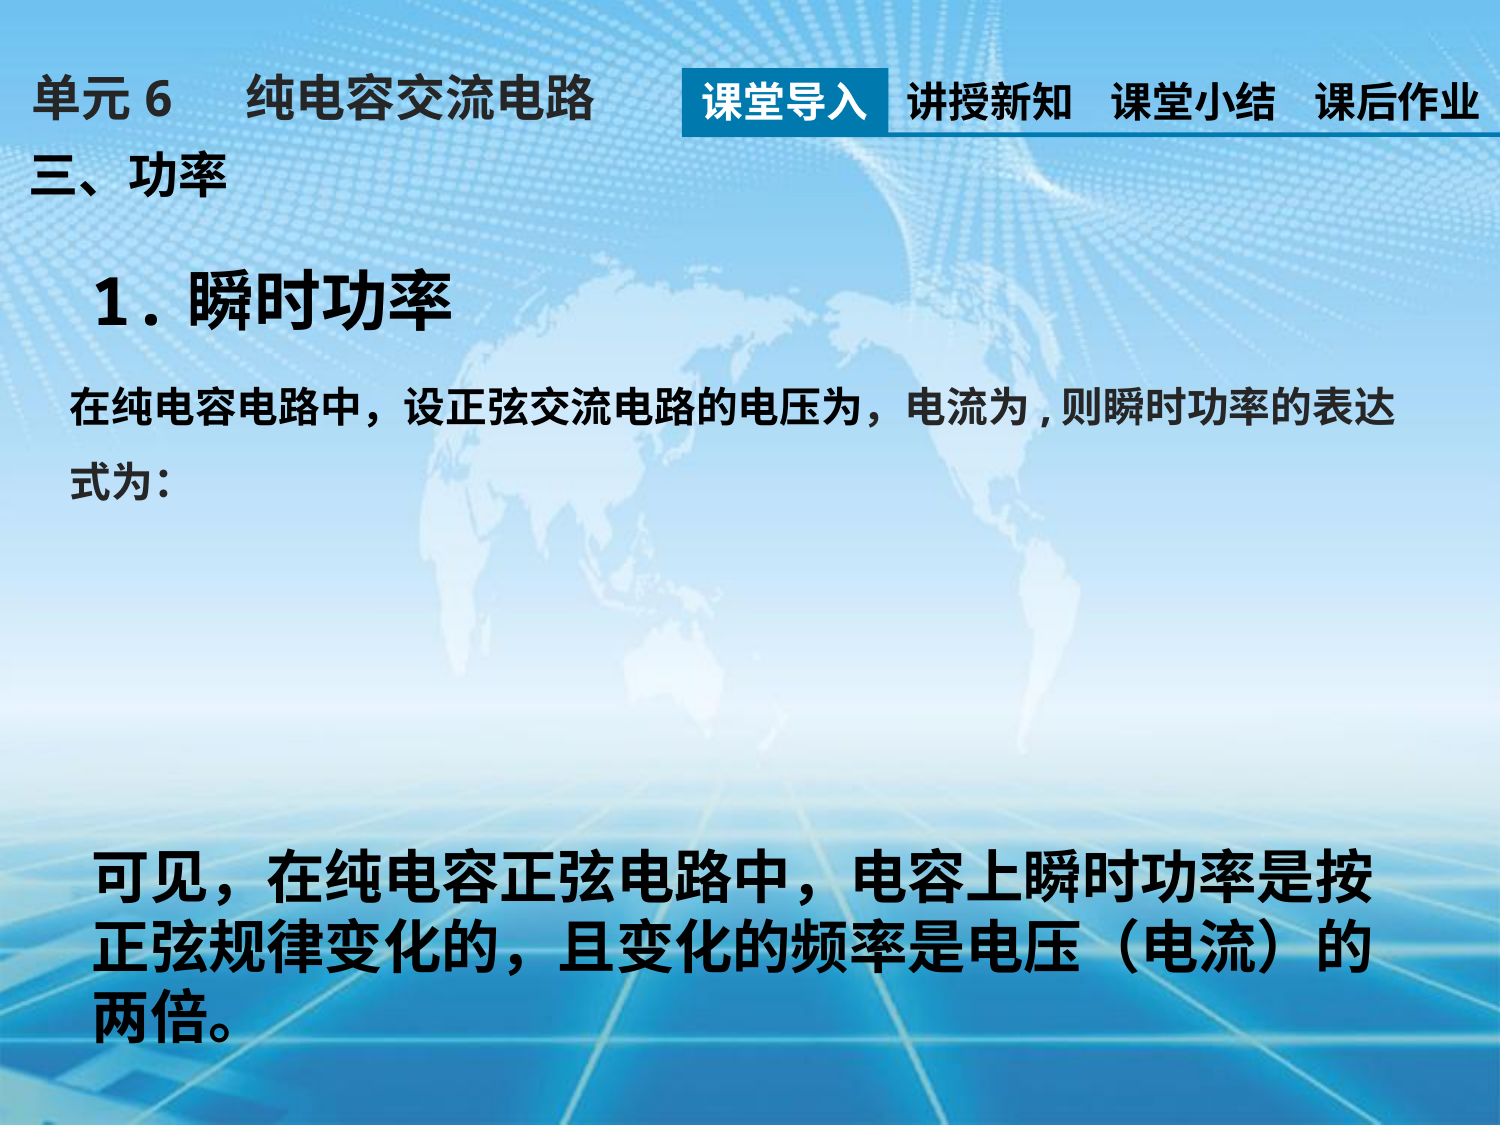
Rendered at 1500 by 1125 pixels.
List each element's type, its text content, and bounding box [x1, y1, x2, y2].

text_box 1.瞬时功率 可见，在纯电容正弦电路中，电容上瞬时功率是按正弦规律变化的，且变化的频率是电压（电流）的两倍。 [76, 267, 1427, 840]
text_box 三、功率 [13, 136, 979, 211]
picture [0, 0, 1500, 1125]
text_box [16, 59, 1500, 135]
